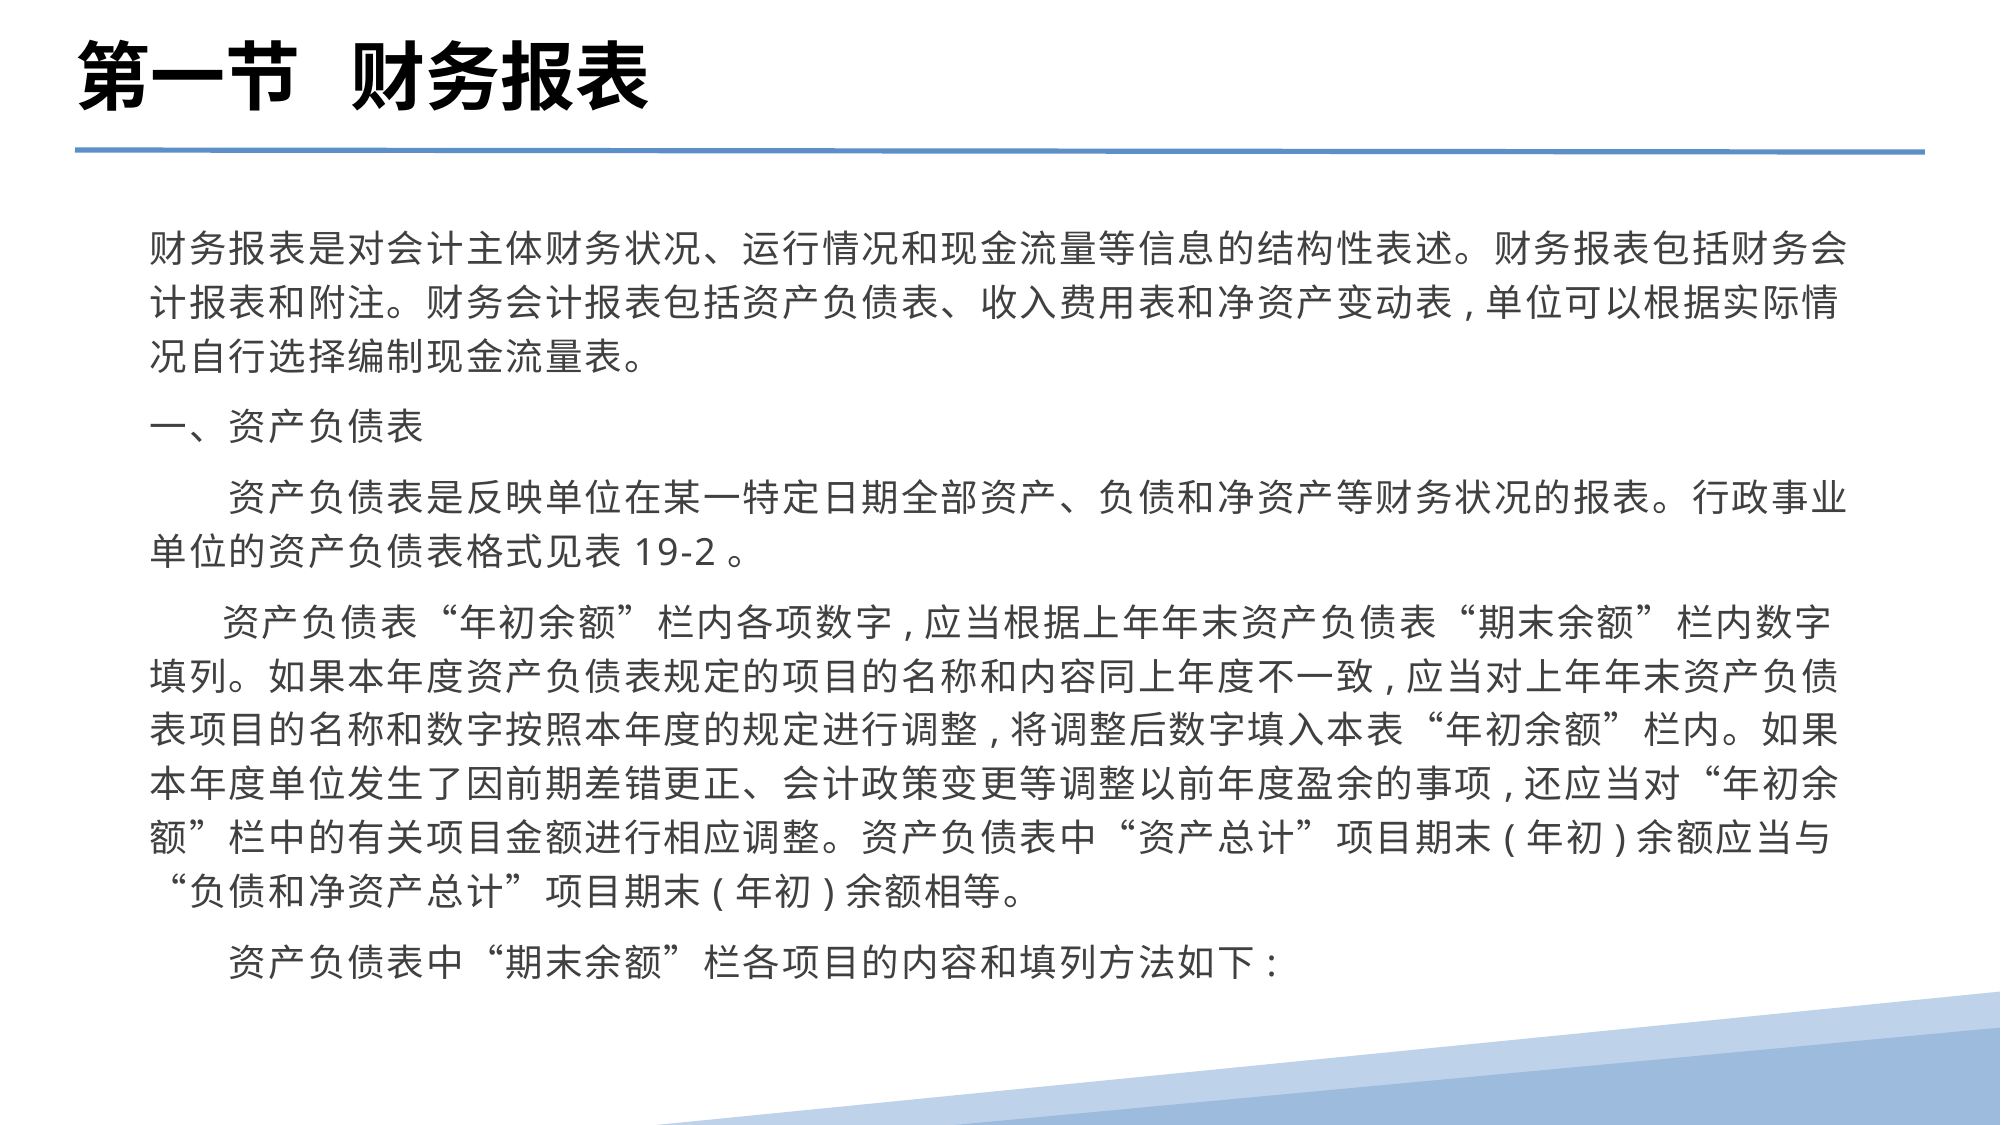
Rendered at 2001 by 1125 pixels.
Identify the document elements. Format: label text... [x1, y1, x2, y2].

text_box 财务报表是对会计主体财务状况、运行情况和现金流量等信息的结构性表述。财务报表包括财务会计报表和附注。财务会计报表包括资产负债表、收入费用表和净资产变动表,单位可以根据实际情况自行选择编制现金流量表。 一、资产负债表 资产负债表是反映单位在某一特定日期全部资产、负债和净资产等财务状况的报表。行政事业单位的资产负债表格式见表19-2。 资产负债表“年初余额”栏内各项数字,应当根据上年年末资产负债表“期末余额”栏内数字填列。如果本年度资产负债表规定的项目的名称和内容同上年度不一致,应当对上年年末资产负债表项目的名称和数字按照本年度的规定进行调整,将调整后数字填入本表“年初余额”栏内。如果本年度单位发生了因前期差错更正、会计政策变更等调整以前年度盈余的事项,还应当对“年初余额”栏中的有关项目金额进行相应调整。资产负债表中“资产总计”项目期末(年初)余额应当与“负债和净资产总计”项目期末(年初)余额相等。 资产负债表中“期末余额”栏各项目的内容和填列方法如下: [139, 169, 1873, 1030]
text_box 第一节 财务报表 [75, 24, 1925, 125]
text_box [656, 991, 2000, 1125]
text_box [74, 149, 1925, 153]
